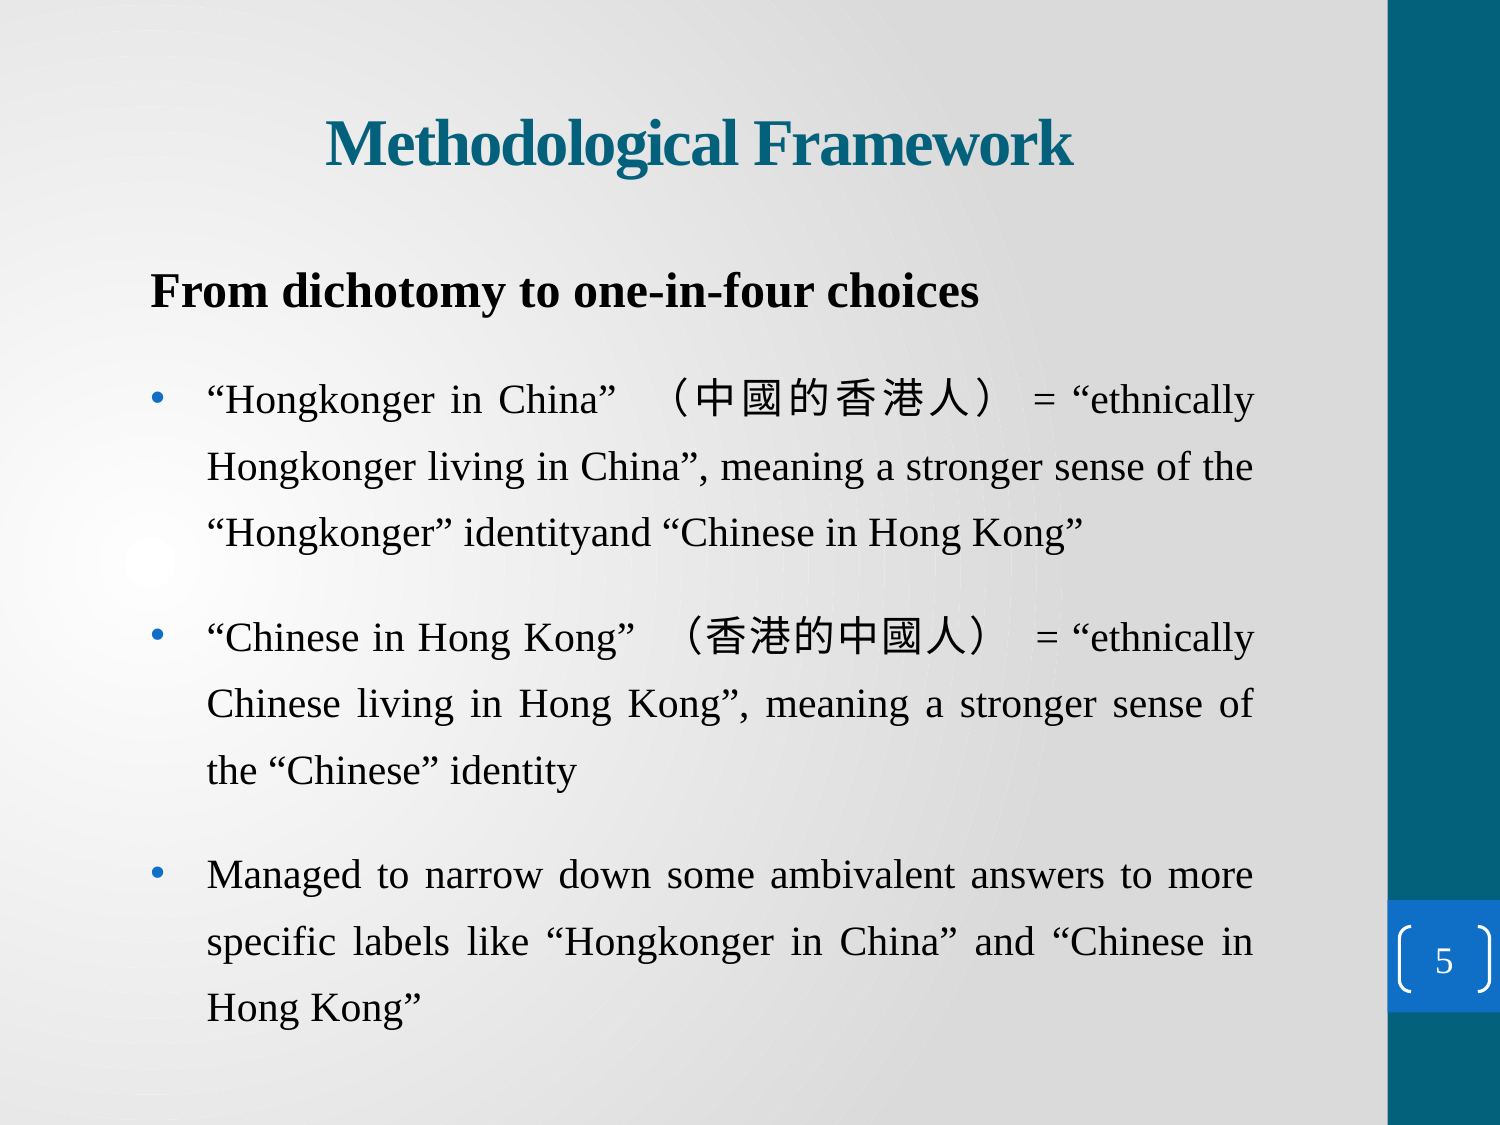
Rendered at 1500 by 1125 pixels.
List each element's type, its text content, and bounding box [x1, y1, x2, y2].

text_box From dichotomy to one-in-four choices “Hongkonger in China” （中國的香港人）= “ethnically Hongkonger living in China”, meaning a stronger sense of the “Hongkonger” identityand “Chinese in Hong Kong” “Chinese in Hong Kong” （香港的中國人） = “ethnically Chinese living in Hong Kong”, meaning a stronger sense of the “Chinese” identity Managed to narrow down some ambivalent answers to more specific labels like “Hongkonger in China” and “Chinese in Hong Kong” [135, 243, 1270, 1035]
slide_number 5 [1397, 924, 1492, 994]
title Methodological Framework [75, 45, 1325, 233]
